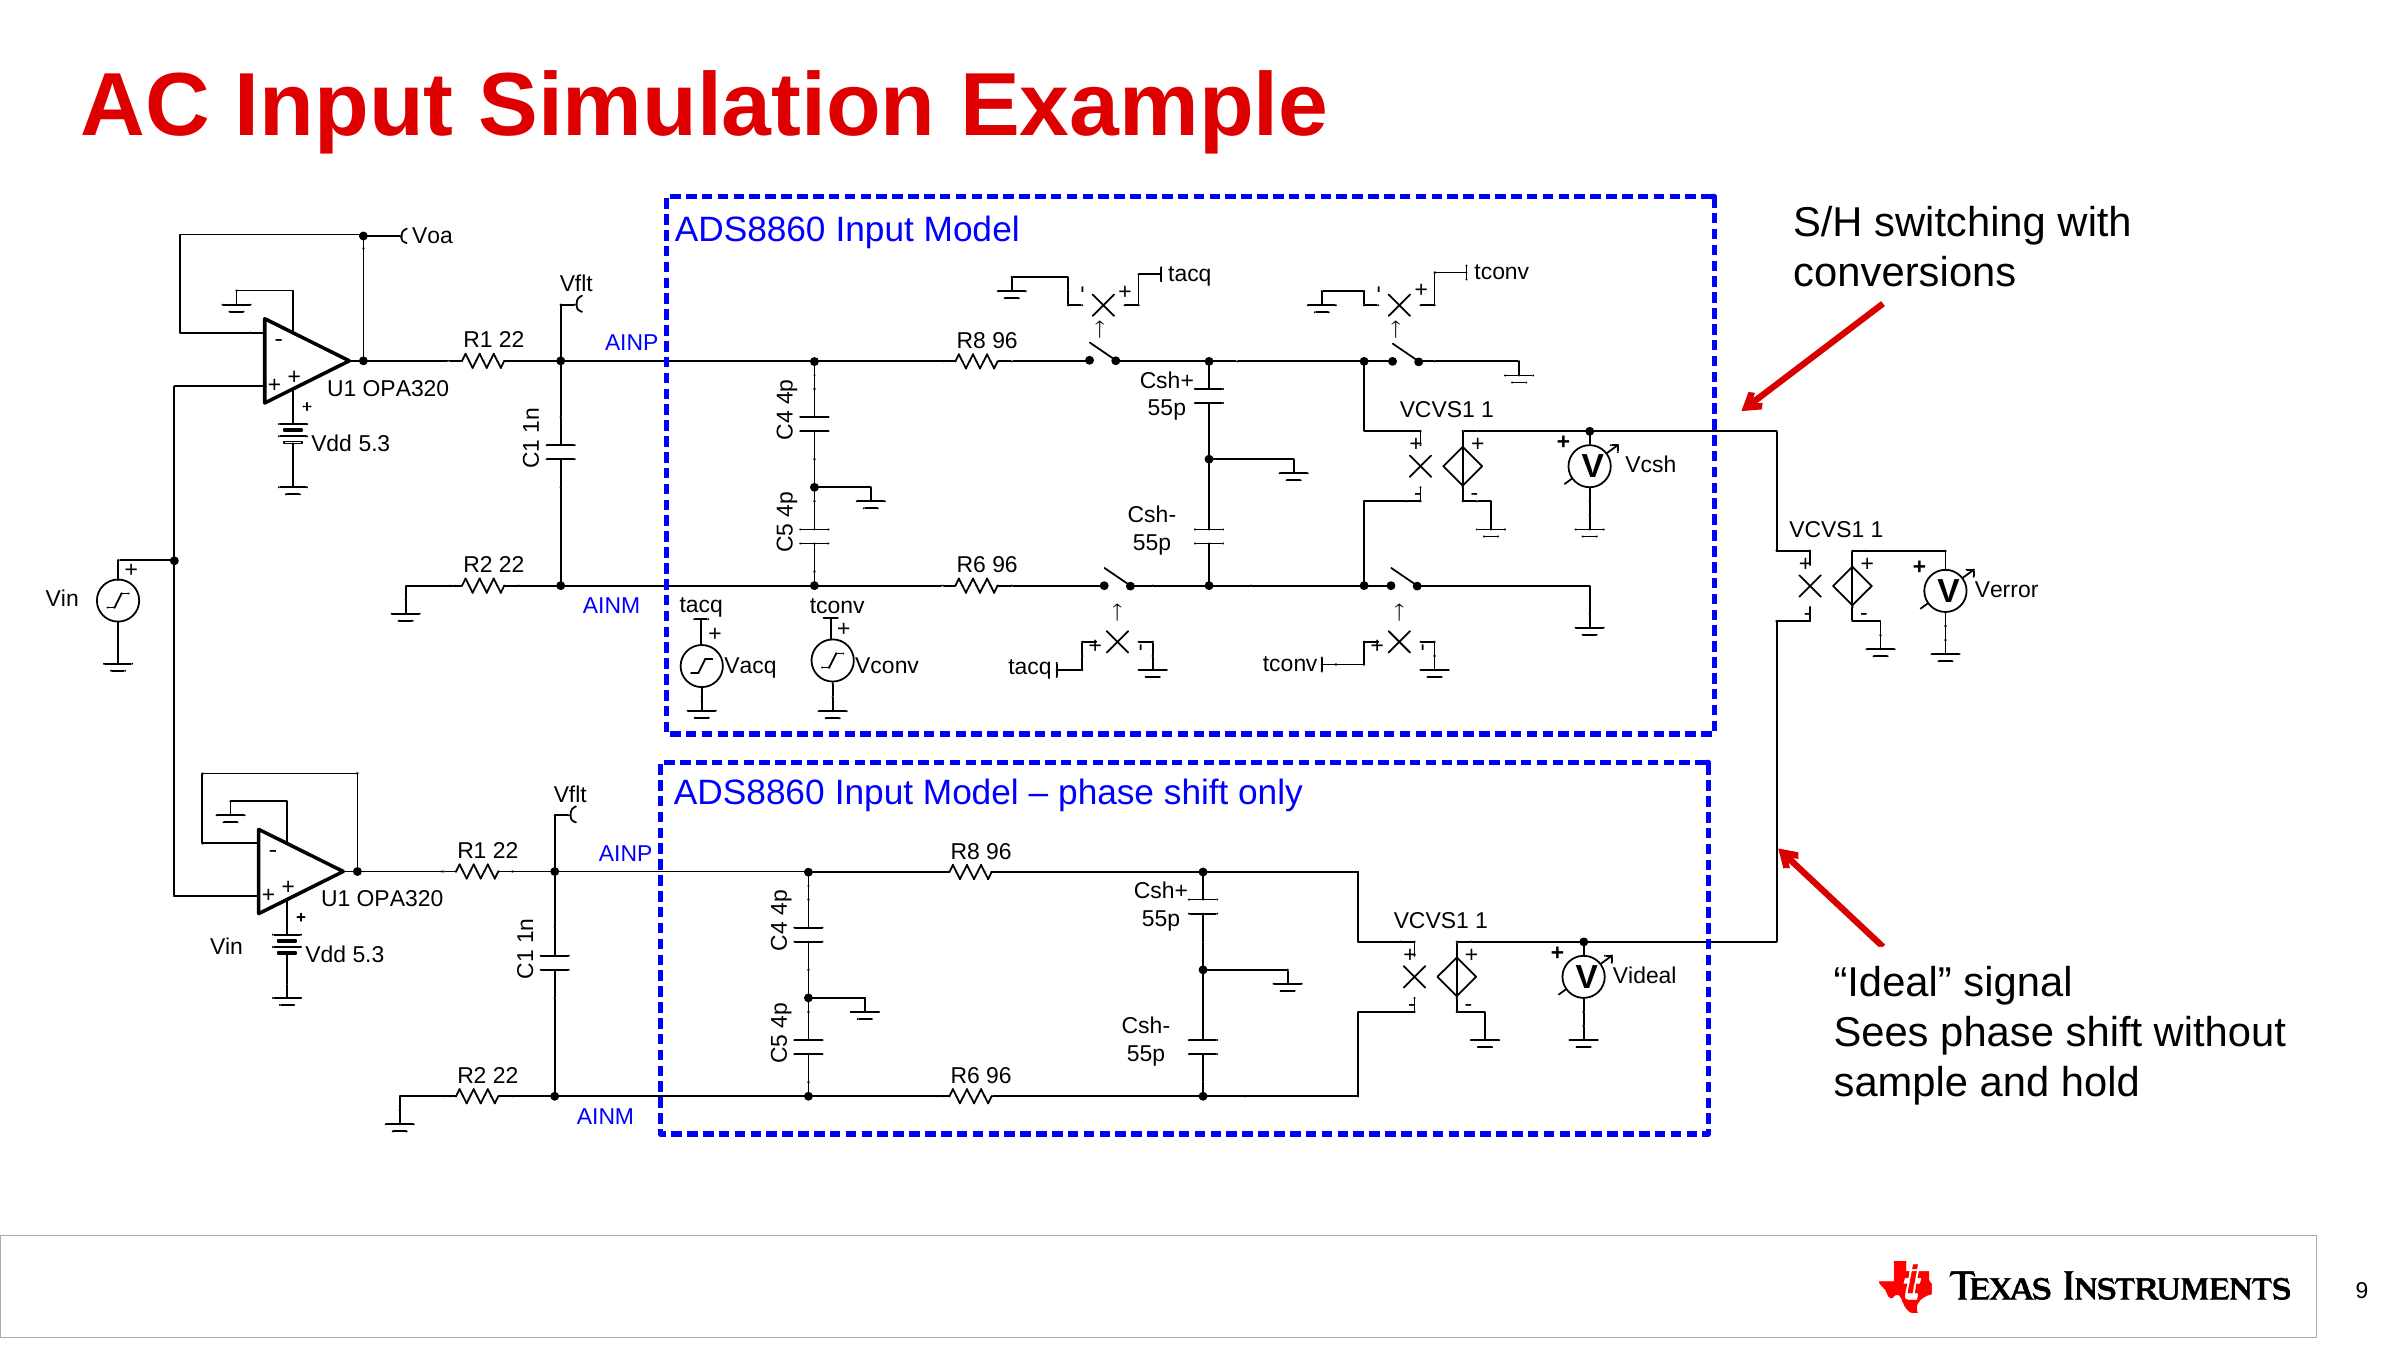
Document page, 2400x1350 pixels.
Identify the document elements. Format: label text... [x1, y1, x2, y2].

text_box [1741, 303, 1884, 412]
title AC Input Simulation Example [60, 27, 2282, 189]
picture [1879, 1261, 2290, 1265]
picture [1879, 1307, 2290, 1313]
text_box S/H switching with conversions [1778, 187, 2227, 303]
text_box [37, 191, 2042, 1139]
slide_number 9 [1828, 1265, 2389, 1307]
text_box “Ideal” signal Sees phase shift without sample and hold [2049, 946, 2326, 1112]
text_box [1777, 848, 1884, 948]
